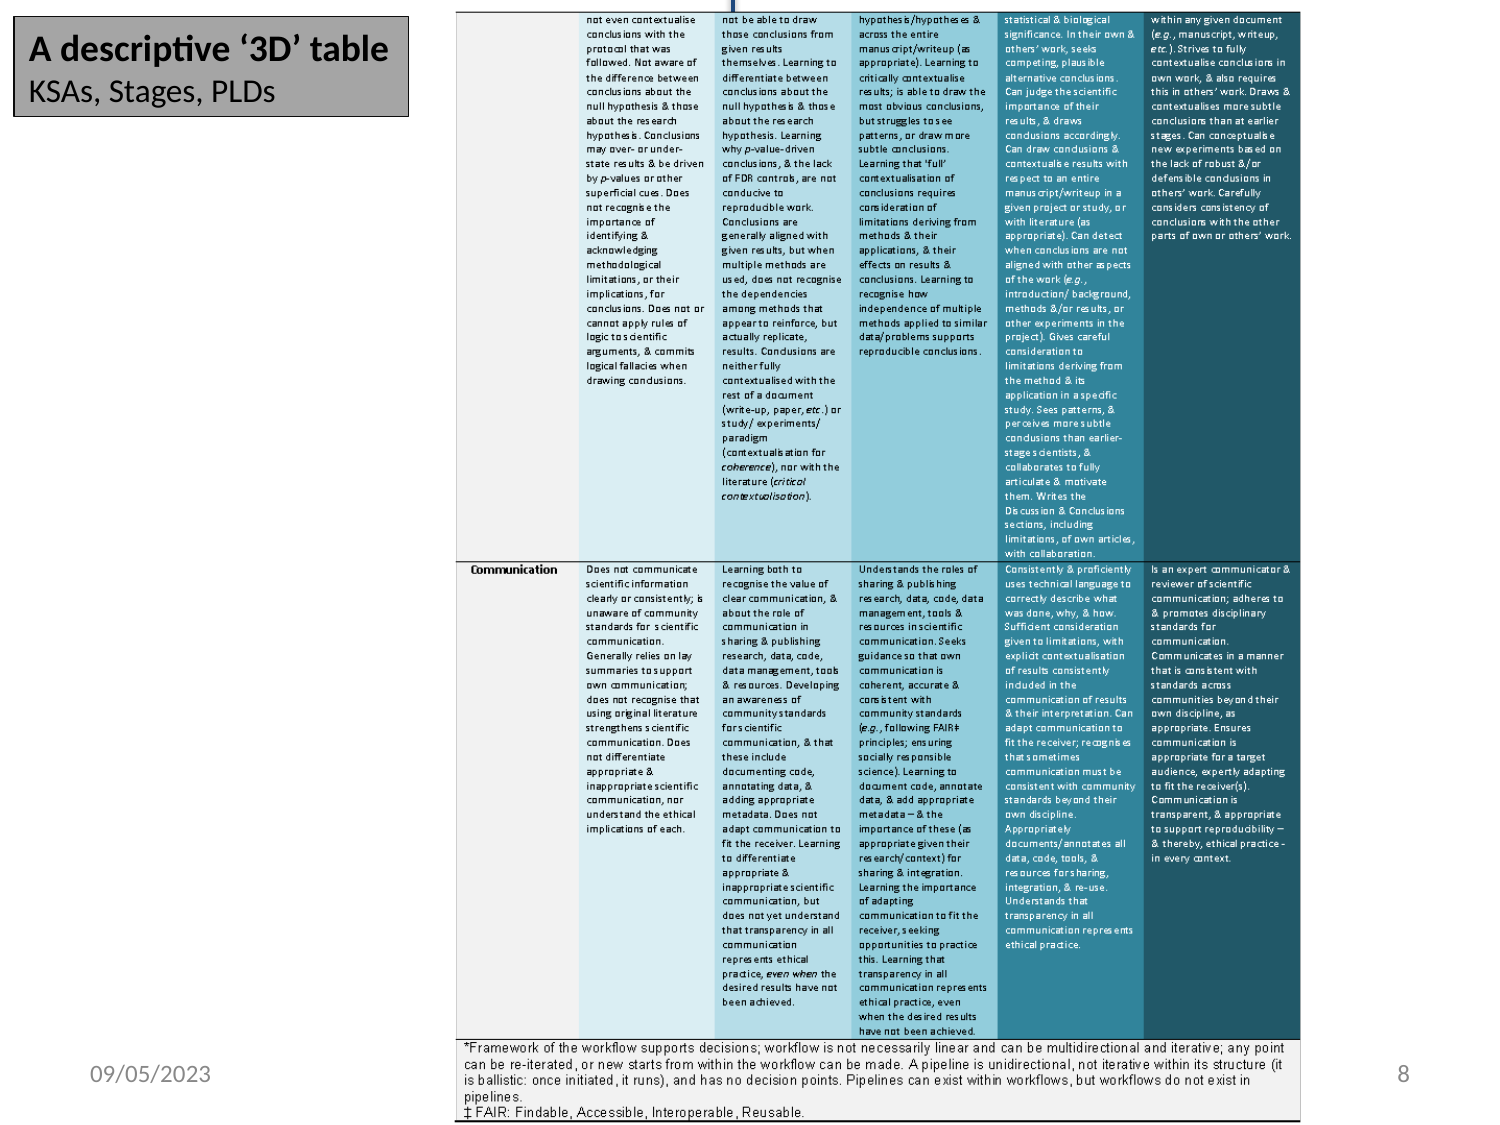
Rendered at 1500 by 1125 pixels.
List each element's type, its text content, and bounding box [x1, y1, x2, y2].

picture [438, 0, 1326, 1125]
text_box A descriptive ‘3D’ table KSAs, Stages, PLDs [13, 16, 409, 117]
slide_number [75, 1042, 425, 1103]
slide_number 8 [1331, 1042, 1425, 1103]
